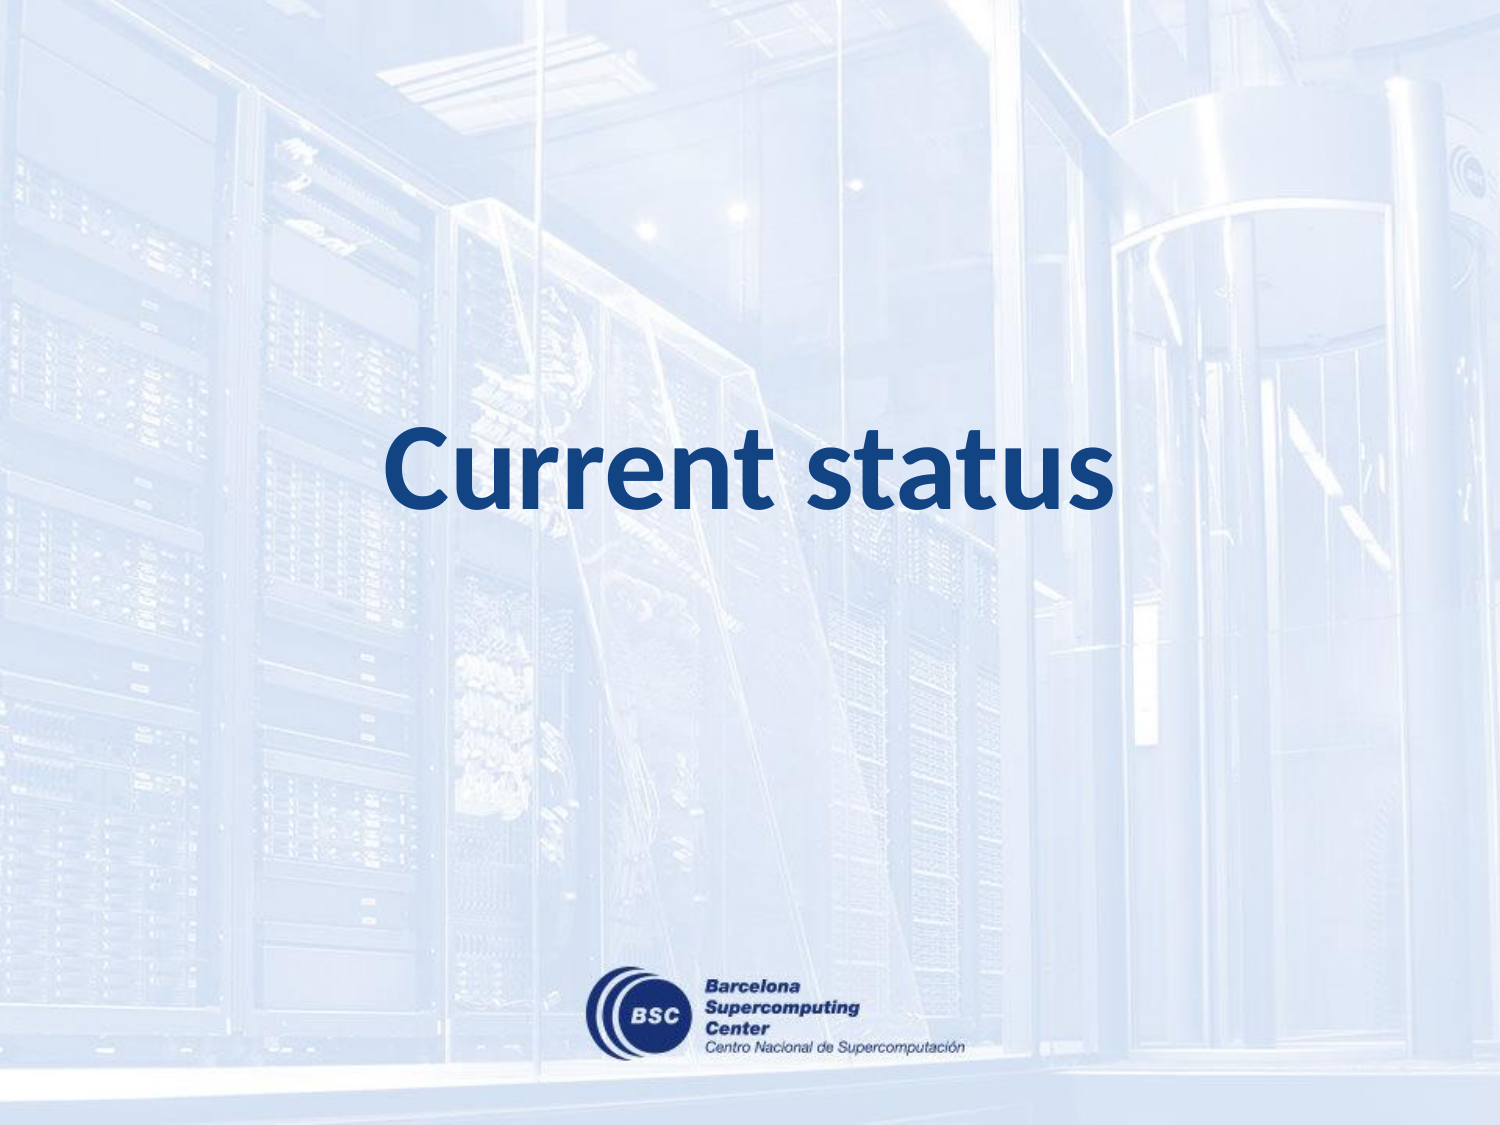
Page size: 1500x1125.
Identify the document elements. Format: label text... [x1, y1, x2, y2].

title Current status [188, 143, 1311, 794]
picture [0, 0, 1500, 1125]
